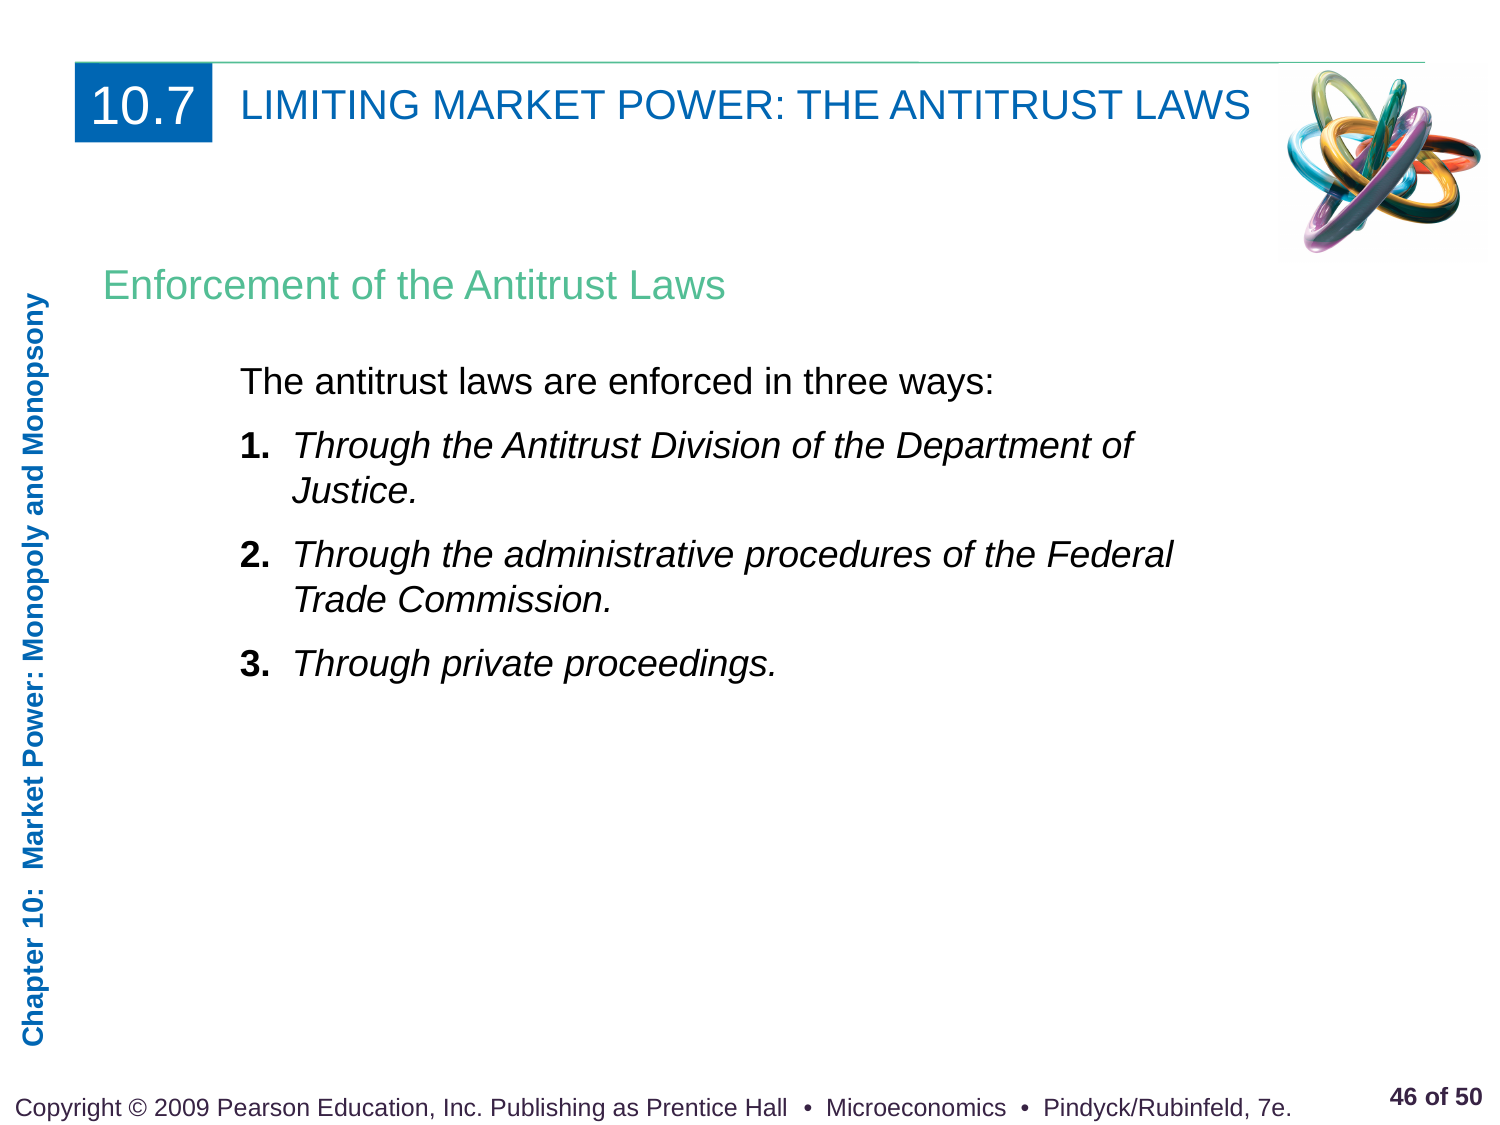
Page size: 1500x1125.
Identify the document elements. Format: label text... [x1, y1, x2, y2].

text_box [74, 62, 1279, 143]
list Enforcement of the Antitrust Laws [87, 249, 1188, 334]
picture [1278, 63, 1488, 263]
text_box The antitrust laws are enforced in three ways: 1. Through the Antitrust Division of the Department of Justice. 2. Through the administrative procedures of the Federal Trade Commission. 3. Through private proceedings. [224, 349, 1275, 692]
